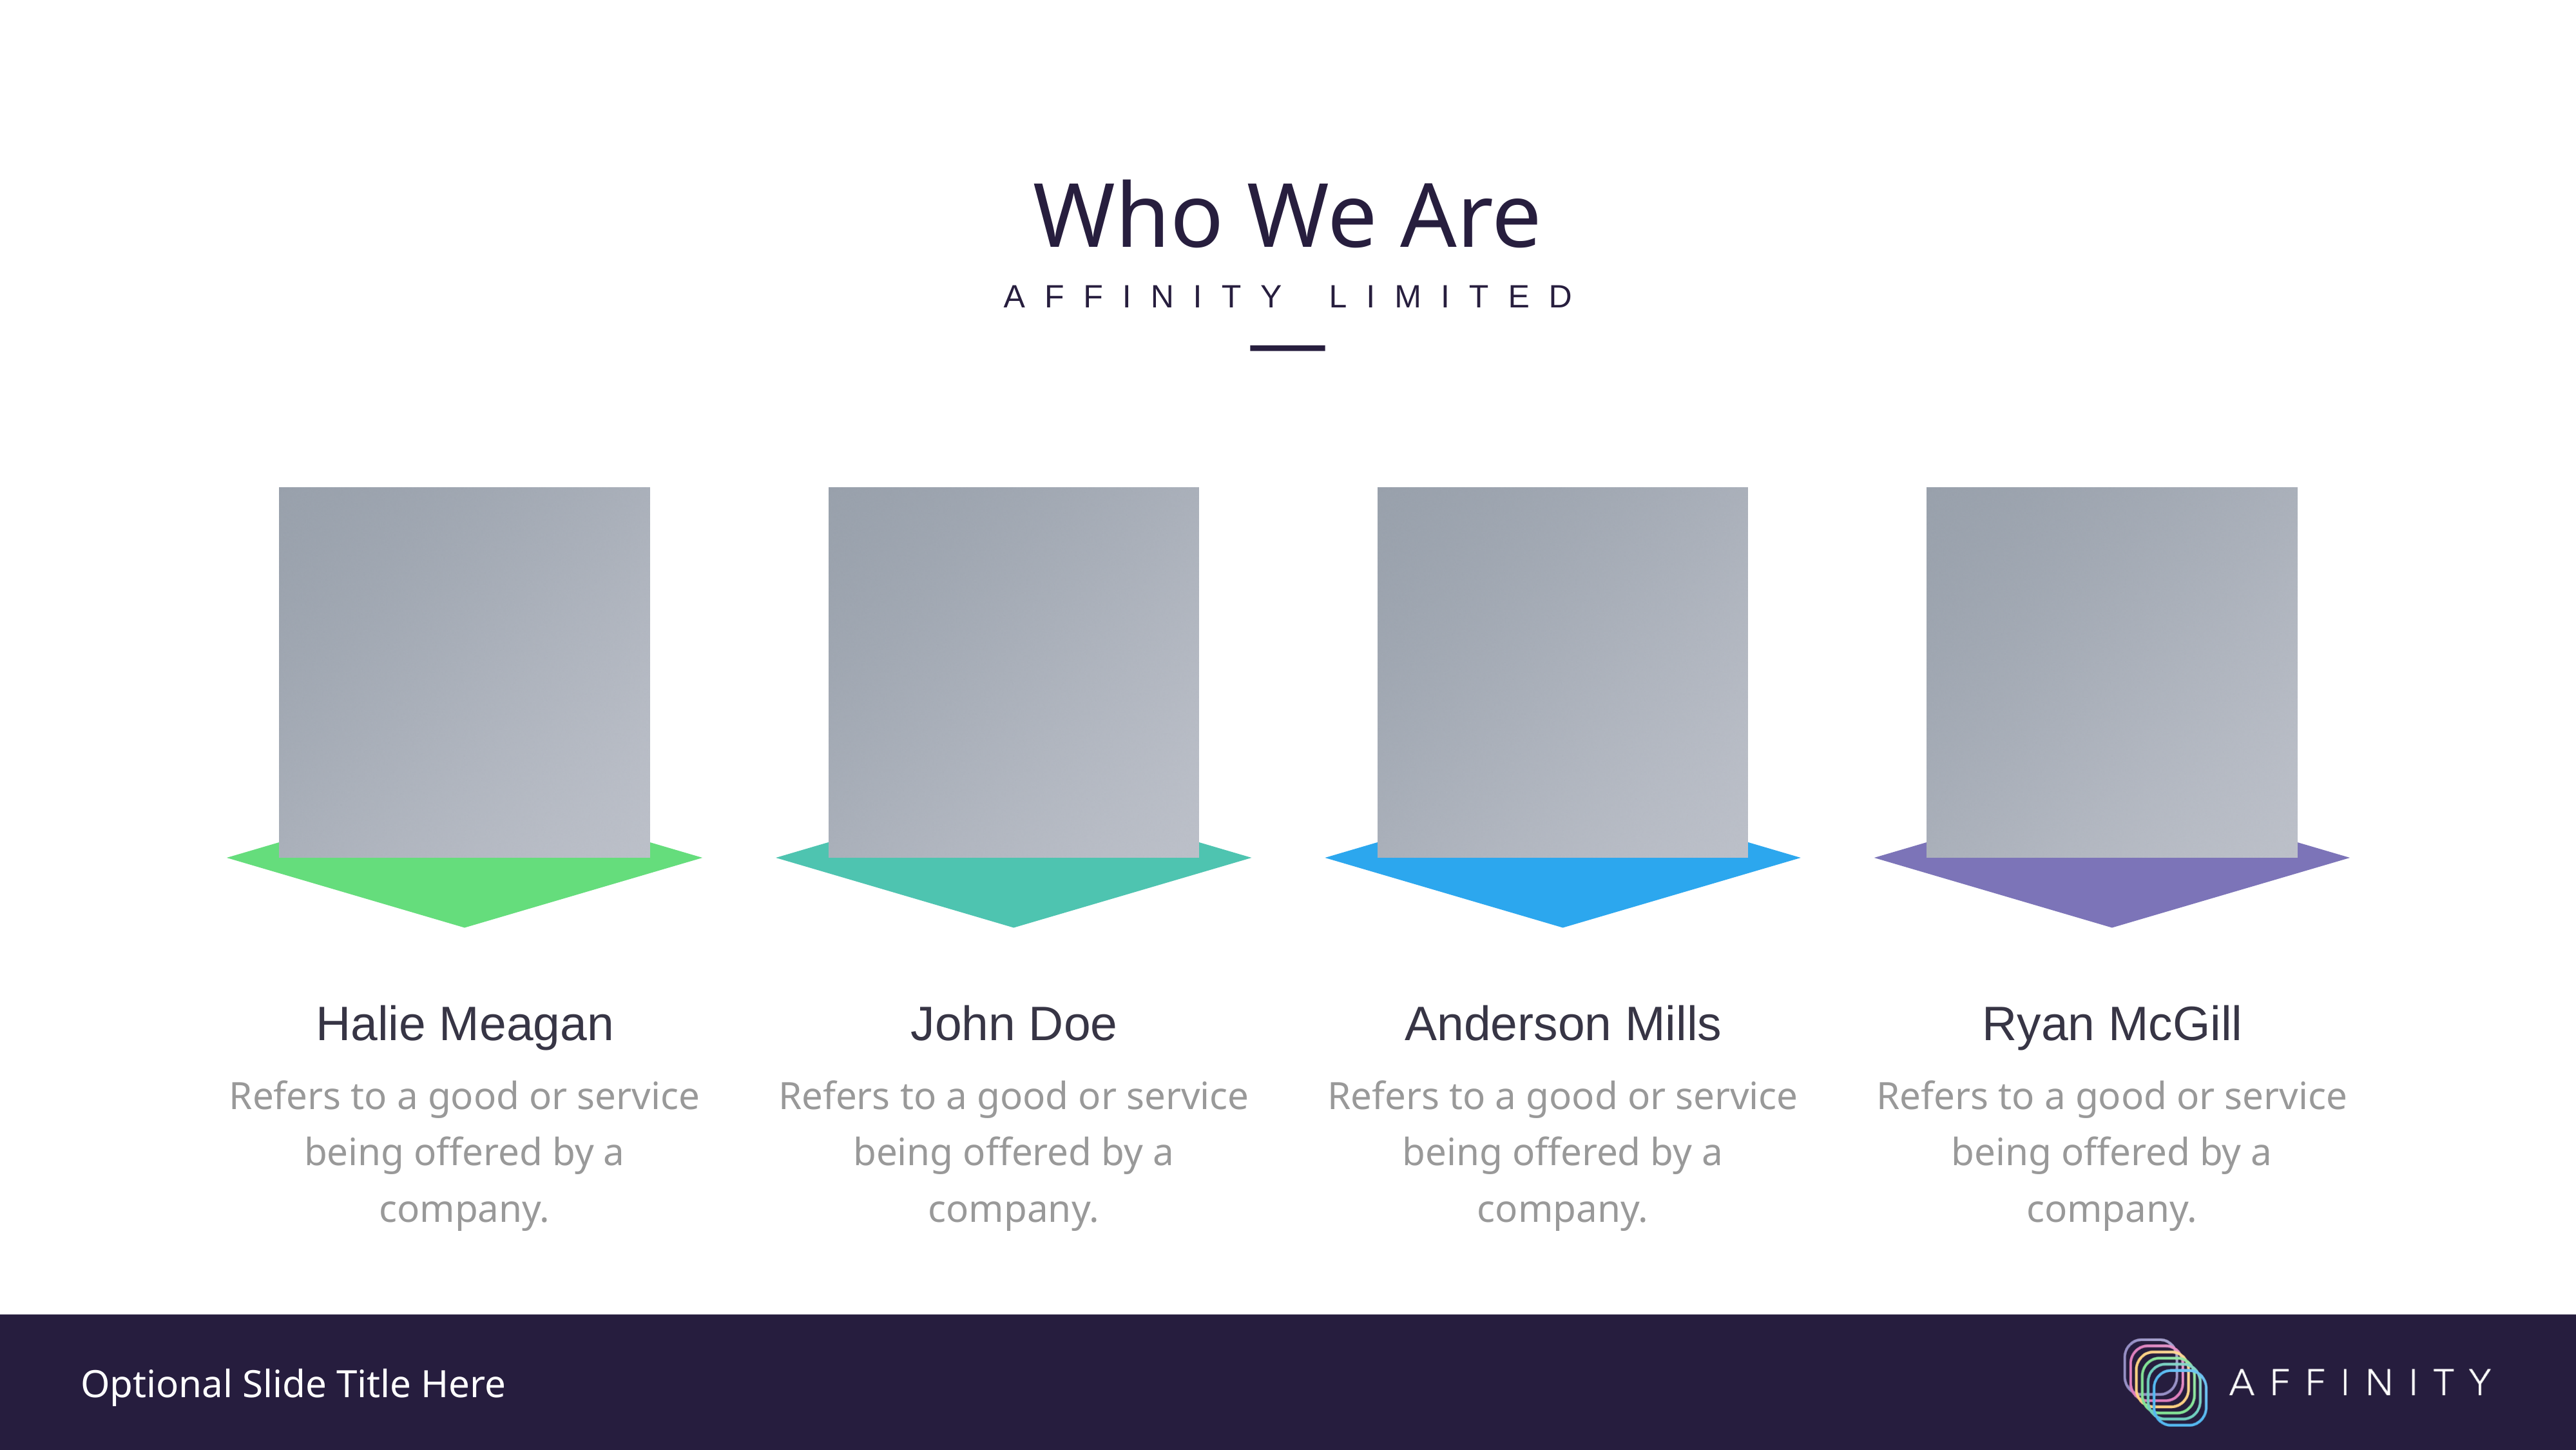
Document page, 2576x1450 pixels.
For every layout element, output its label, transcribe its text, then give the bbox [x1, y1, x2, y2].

text_box [1250, 345, 1325, 351]
text_box Anderson Mills [1356, 987, 1771, 1056]
text_box [1874, 842, 2350, 928]
text_box Refers to a good or service being offered by a company. [758, 1056, 1269, 1235]
picture [1378, 487, 1749, 858]
text_box Refers to a good or service being offered by a company. [1856, 1056, 2368, 1235]
text_box [226, 842, 703, 928]
picture [828, 487, 1199, 858]
text_box Refers to a good or service being offered by a company. [1307, 1056, 1818, 1235]
picture [1927, 487, 2298, 858]
picture [2121, 1335, 2494, 1430]
text_box [1325, 842, 1801, 928]
text_box Who We Are [719, 153, 1856, 270]
text_box John Doe [807, 987, 1222, 1056]
picture [279, 487, 650, 858]
text_box Optional Slide Title Here [75, 1355, 1131, 1410]
text_box Ryan McGill [1905, 987, 2320, 1056]
text_box AFFINITY LIMITED [836, 270, 1740, 319]
text_box [776, 842, 1252, 928]
text_box Halie Meagan [258, 987, 673, 1056]
text_box Refers to a good or service being offered by a company. [209, 1056, 720, 1235]
